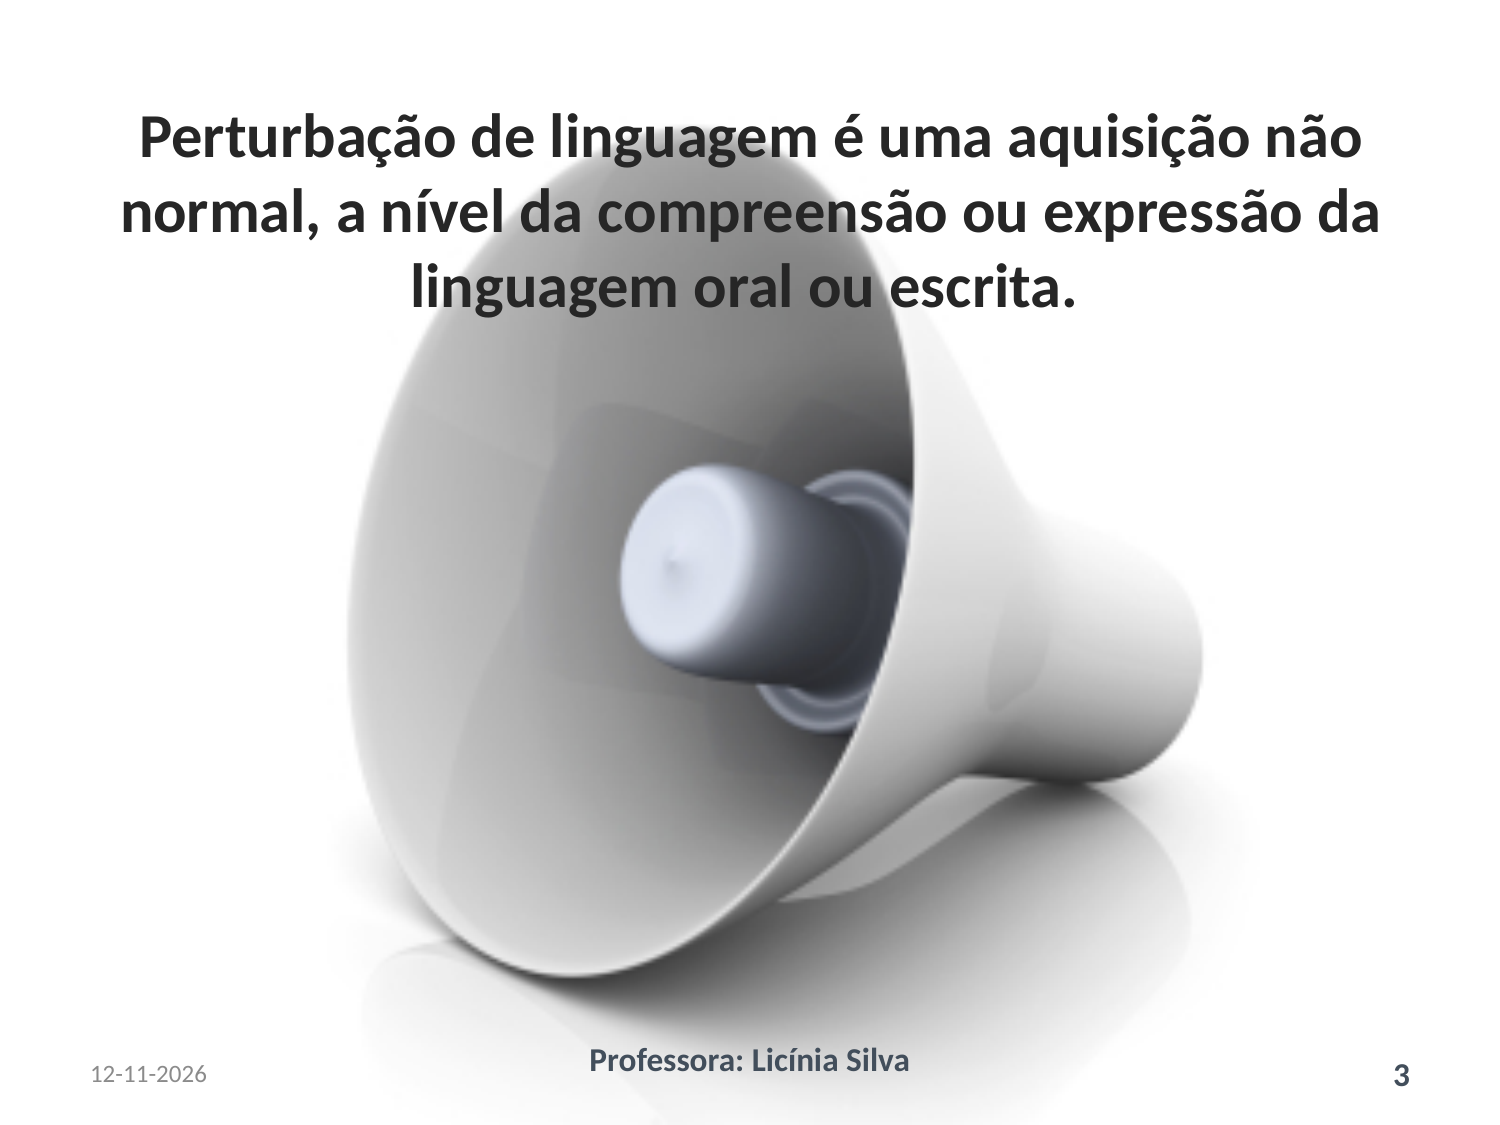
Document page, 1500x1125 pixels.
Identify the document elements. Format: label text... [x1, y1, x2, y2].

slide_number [75, 1042, 425, 1103]
picture [0, 0, 1500, 1125]
list Perturbação de linguagem é uma aquisição não normal, a nível da compreensão ou expressão da linguagem oral ou escrita. [76, 0, 1427, 398]
footer Professora: Licínia Silva [512, 1042, 988, 1103]
slide_number 3 [1074, 1042, 1425, 1103]
